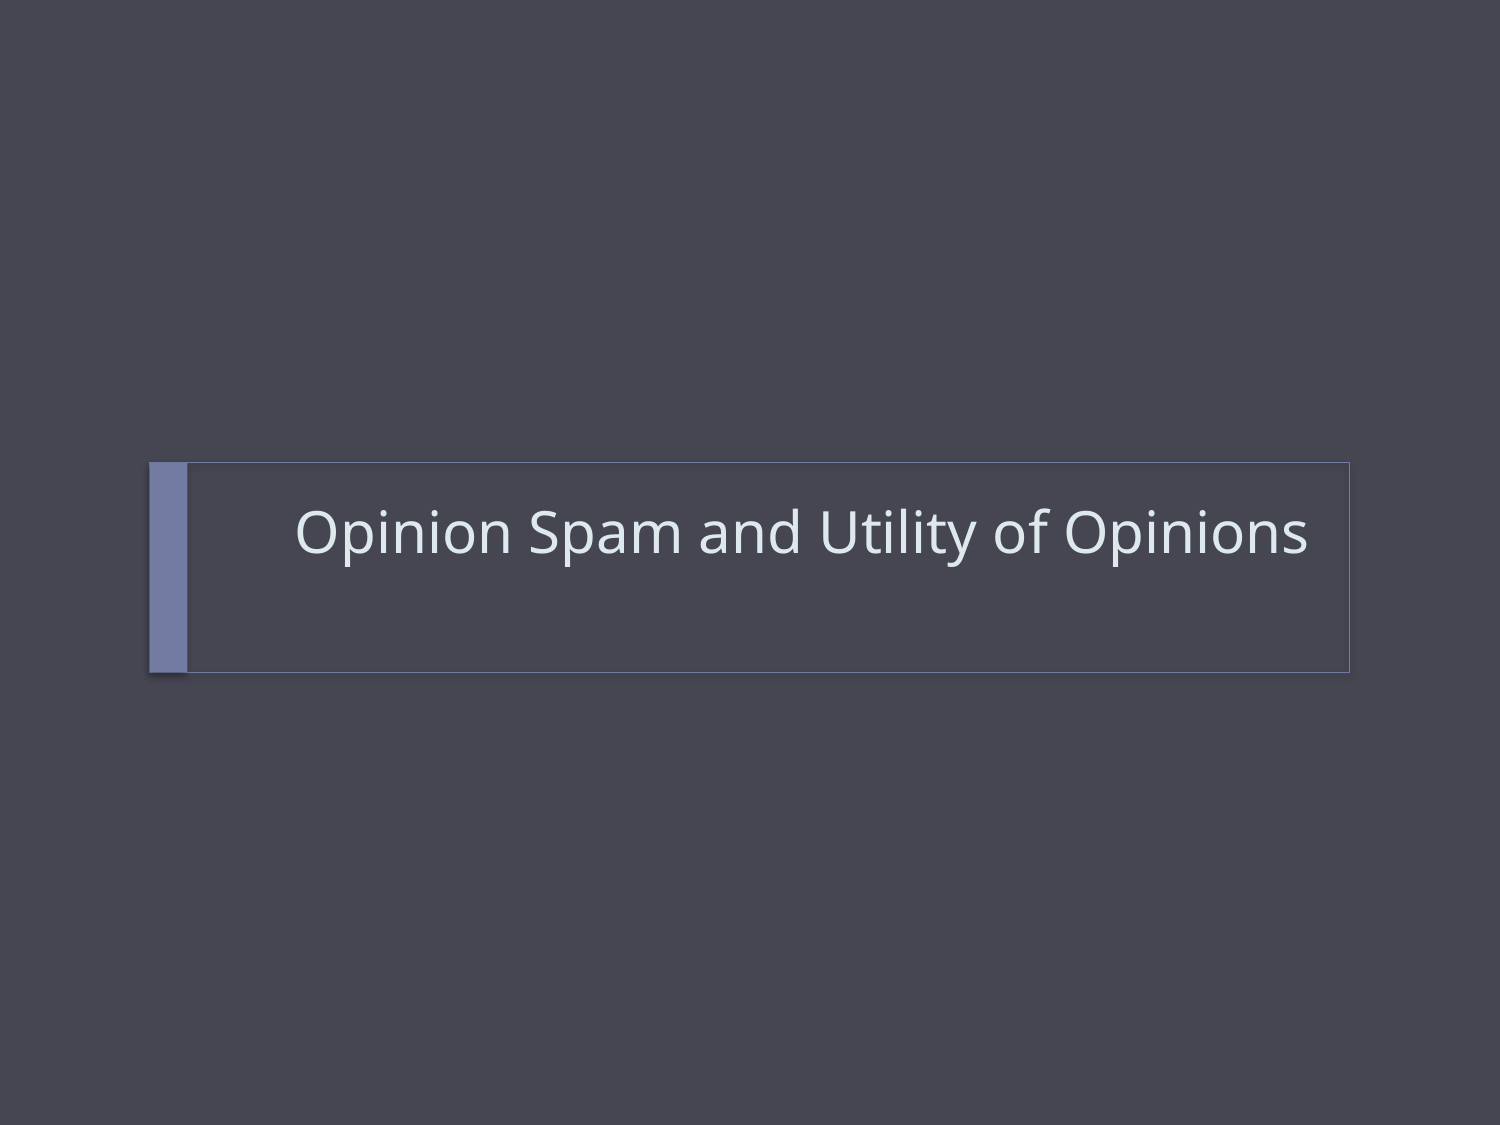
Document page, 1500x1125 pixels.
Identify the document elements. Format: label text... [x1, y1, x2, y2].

title Opinion Spam and Utility of Opinions [200, 487, 1325, 663]
